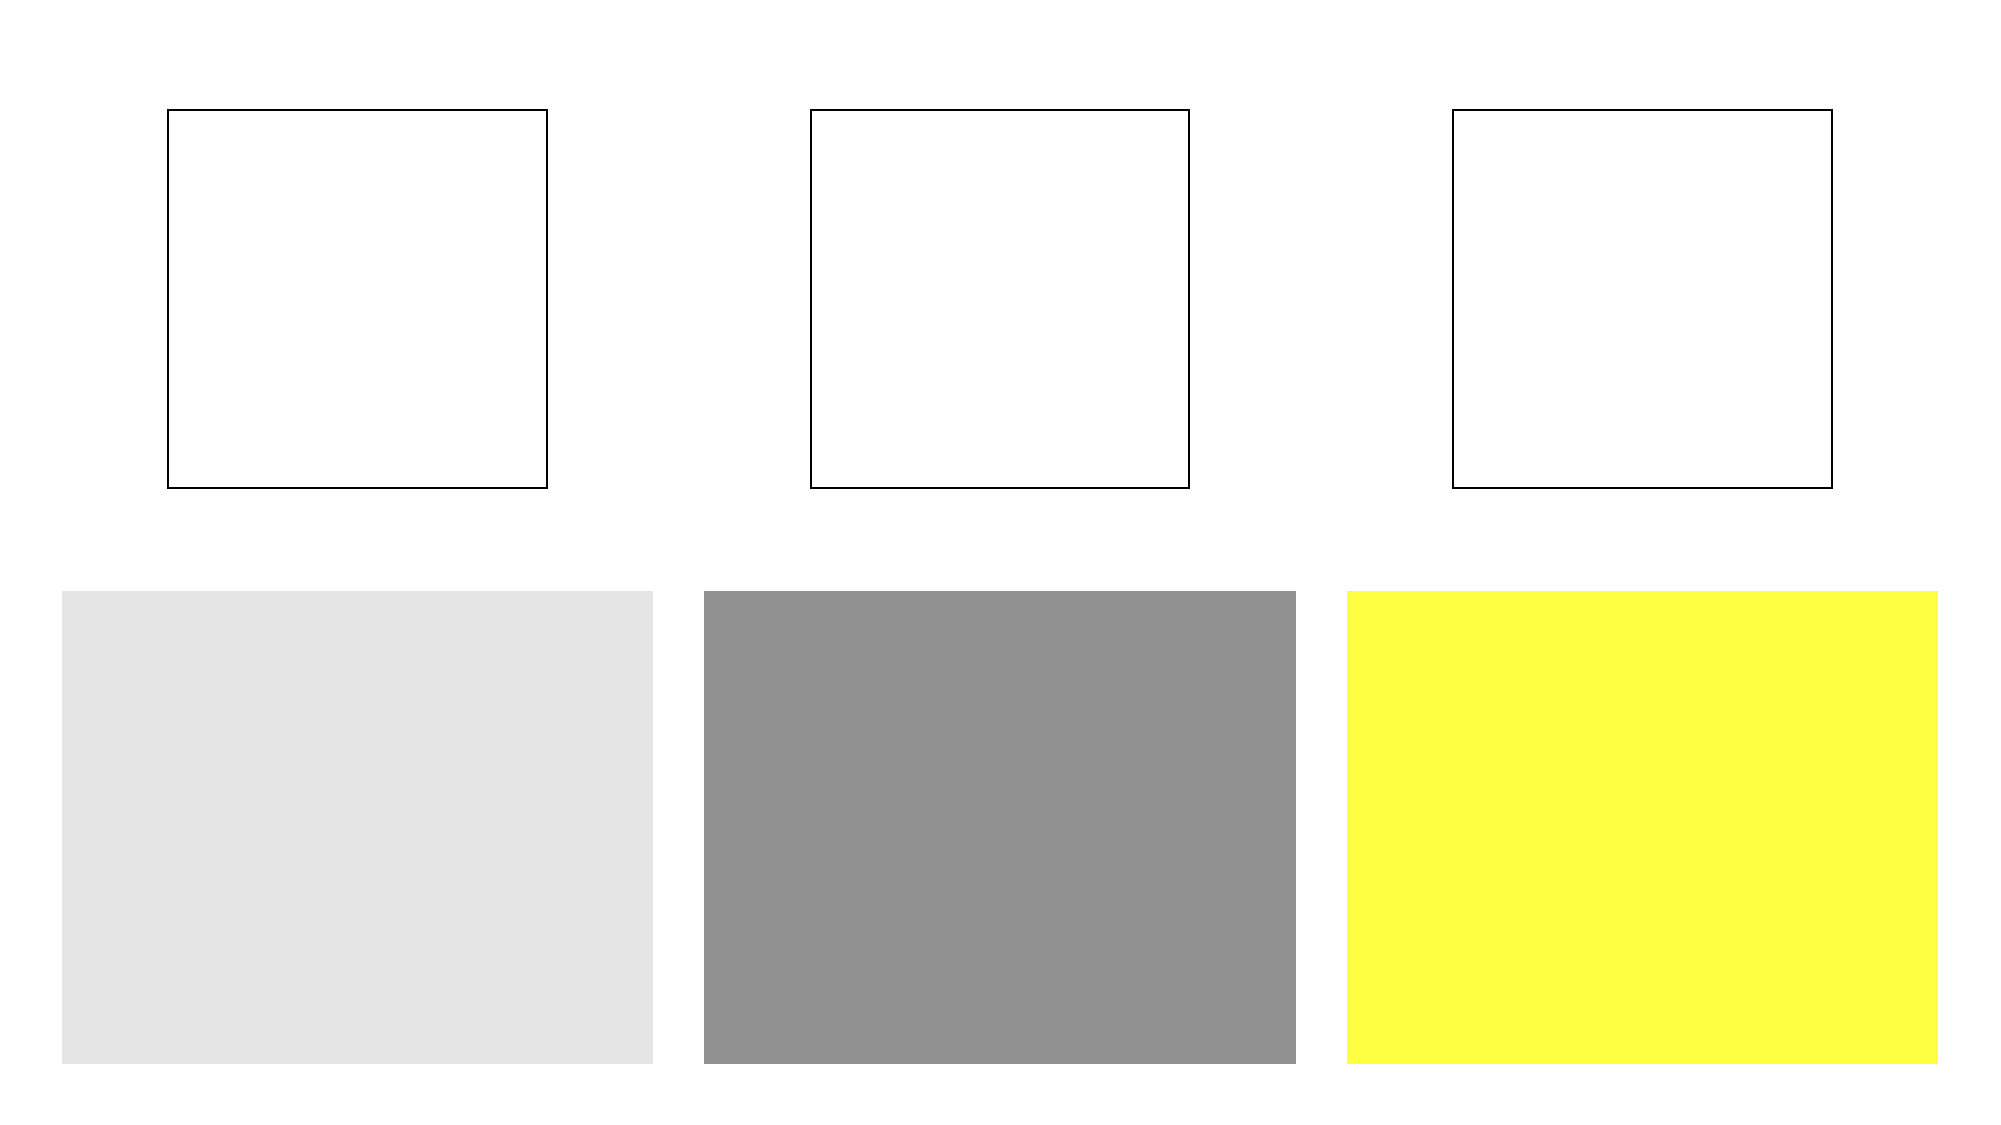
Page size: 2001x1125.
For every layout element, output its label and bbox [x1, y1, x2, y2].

text_box [1452, 109, 1833, 489]
picture [62, 591, 653, 1064]
picture [704, 591, 1296, 1064]
text_box [810, 109, 1190, 489]
text_box [167, 109, 548, 489]
picture [1346, 591, 1938, 1064]
